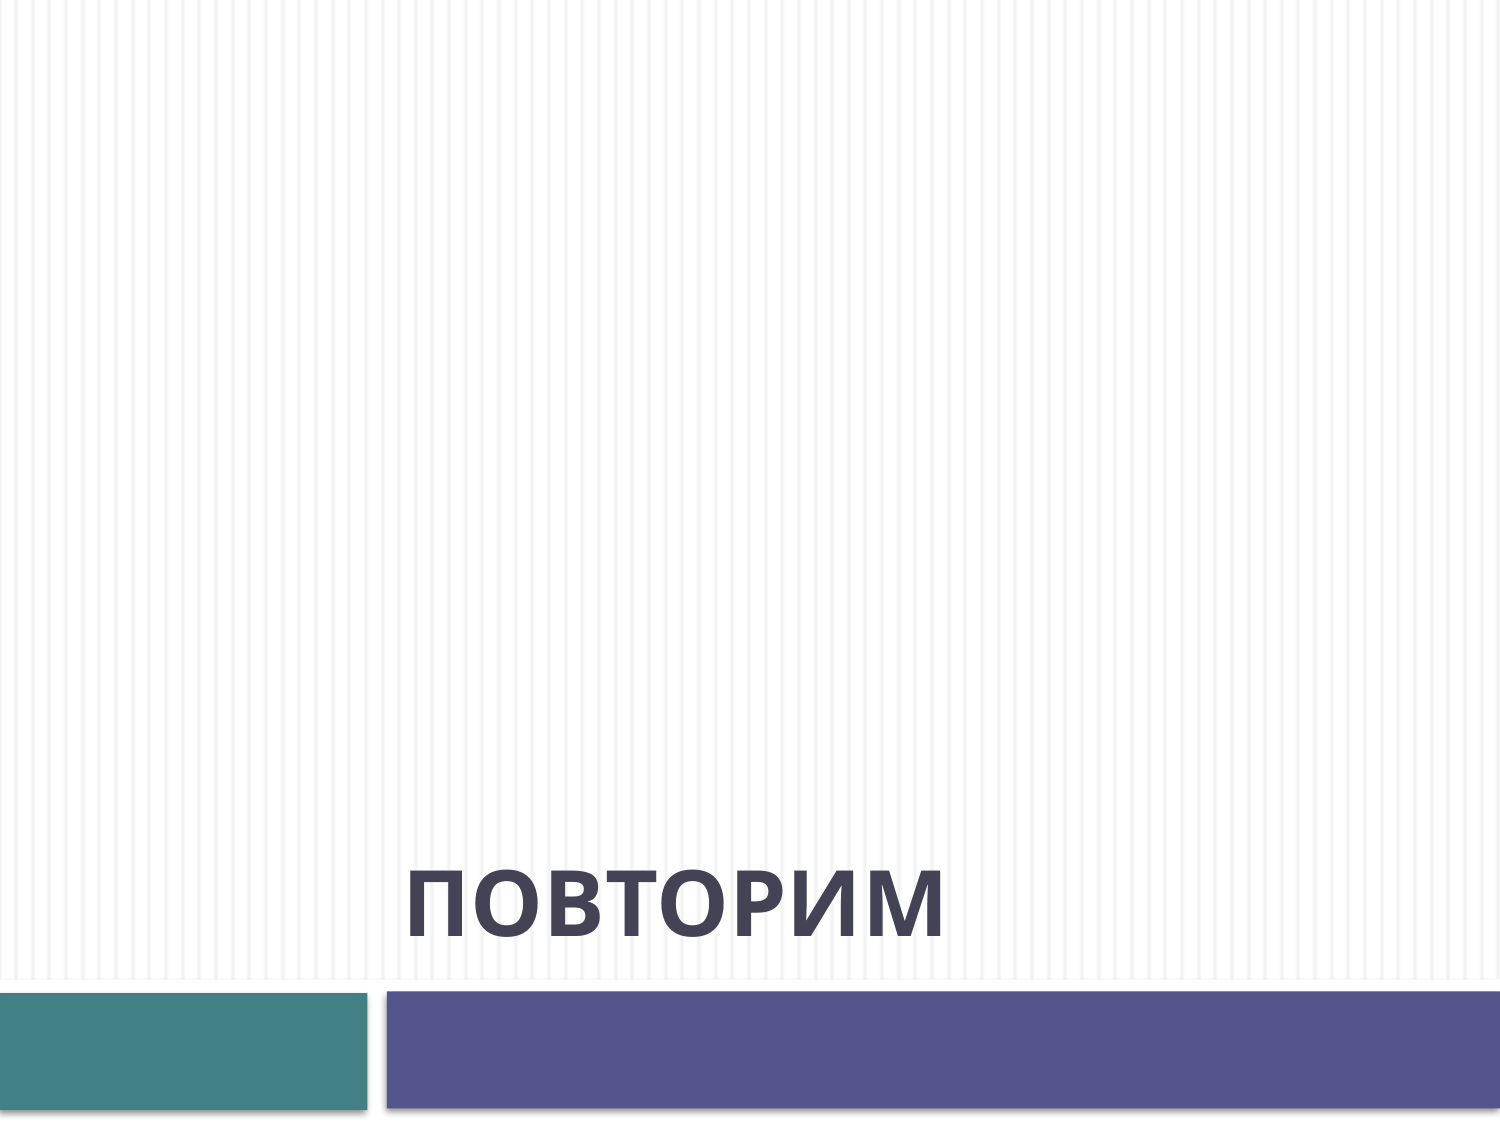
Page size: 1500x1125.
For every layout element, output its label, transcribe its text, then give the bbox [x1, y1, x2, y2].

title Повторим [387, 662, 1450, 963]
